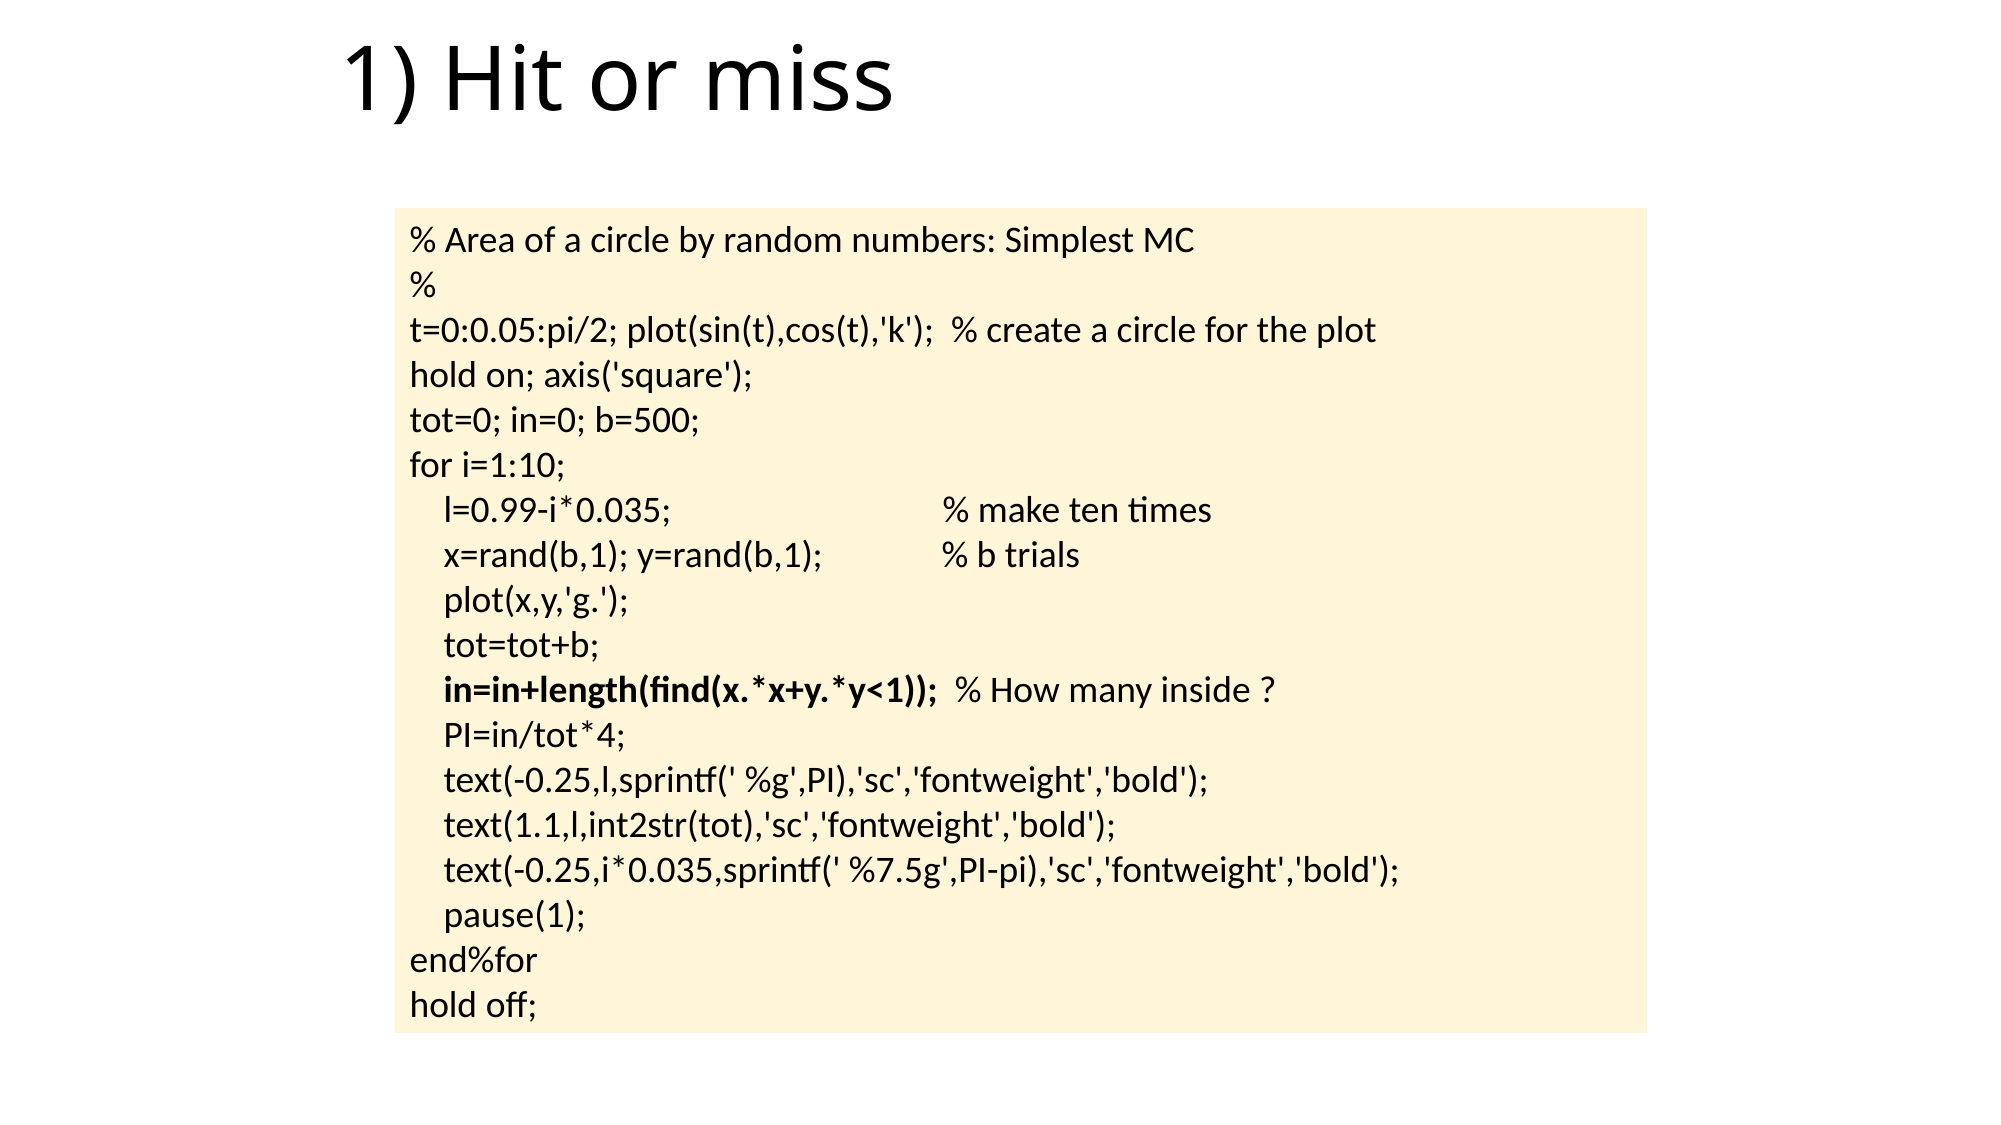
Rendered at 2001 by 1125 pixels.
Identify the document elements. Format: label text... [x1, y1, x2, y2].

text_box % Area of a circle by random numbers: Simplest MC % t=0:0.05:pi/2; plot(sin(t),cos(t),'k'); % create a circle for the plot hold on; axis('square'); tot=0; in=0; b=500; for i=1:10; l=0.99-i*0.035; % make ten times x=rand(b,1); y=rand(b,1); % b trials plot(x,y,'g.'); tot=tot+b; in=in+length(find(x.*x+y.*y<1)); % How many inside ? PI=in/tot*4; text(-0.25,l,sprintf(' %g',PI),'sc','fontweight','bold'); text(1.1,l,int2str(tot),'sc','fontweight','bold'); text(-0.25,i*0.035,sprintf(' %7.5g',PI-pi),'sc','fontweight','bold'); pause(1); end%for hold off; [394, 208, 1647, 1033]
title 1) Hit or miss [324, 25, 1275, 138]
